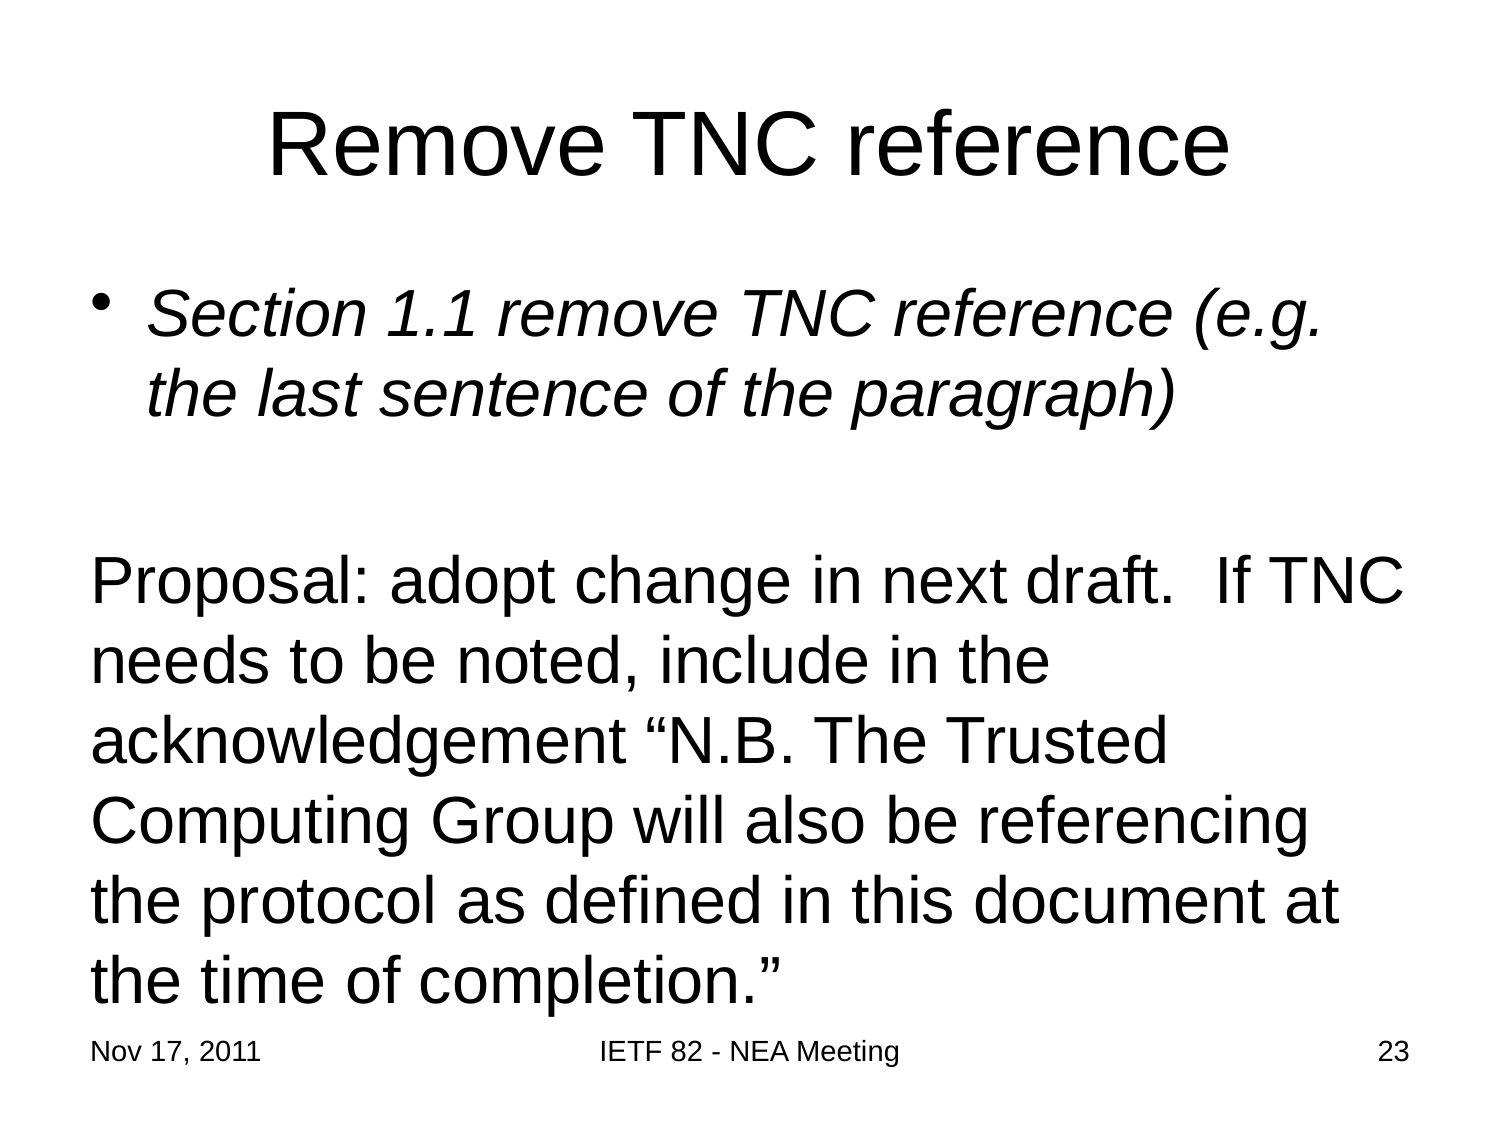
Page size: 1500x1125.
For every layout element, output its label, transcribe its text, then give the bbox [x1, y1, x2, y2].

slide_number 23 [1074, 1024, 1426, 1103]
list Section 1.1 remove TNC reference (e.g. the last sentence of the paragraph) Proposal: adopt change in next draft. If TNC needs to be noted, include in the acknowledgement “N.B. The Trusted Computing Group will also be referencing the protocol as defined in this document at the time of completion.” [74, 262, 1426, 1006]
title Remove TNC reference [74, 44, 1426, 233]
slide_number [74, 1024, 426, 1103]
footer IETF 82 - NEA Meeting [512, 1024, 988, 1103]
